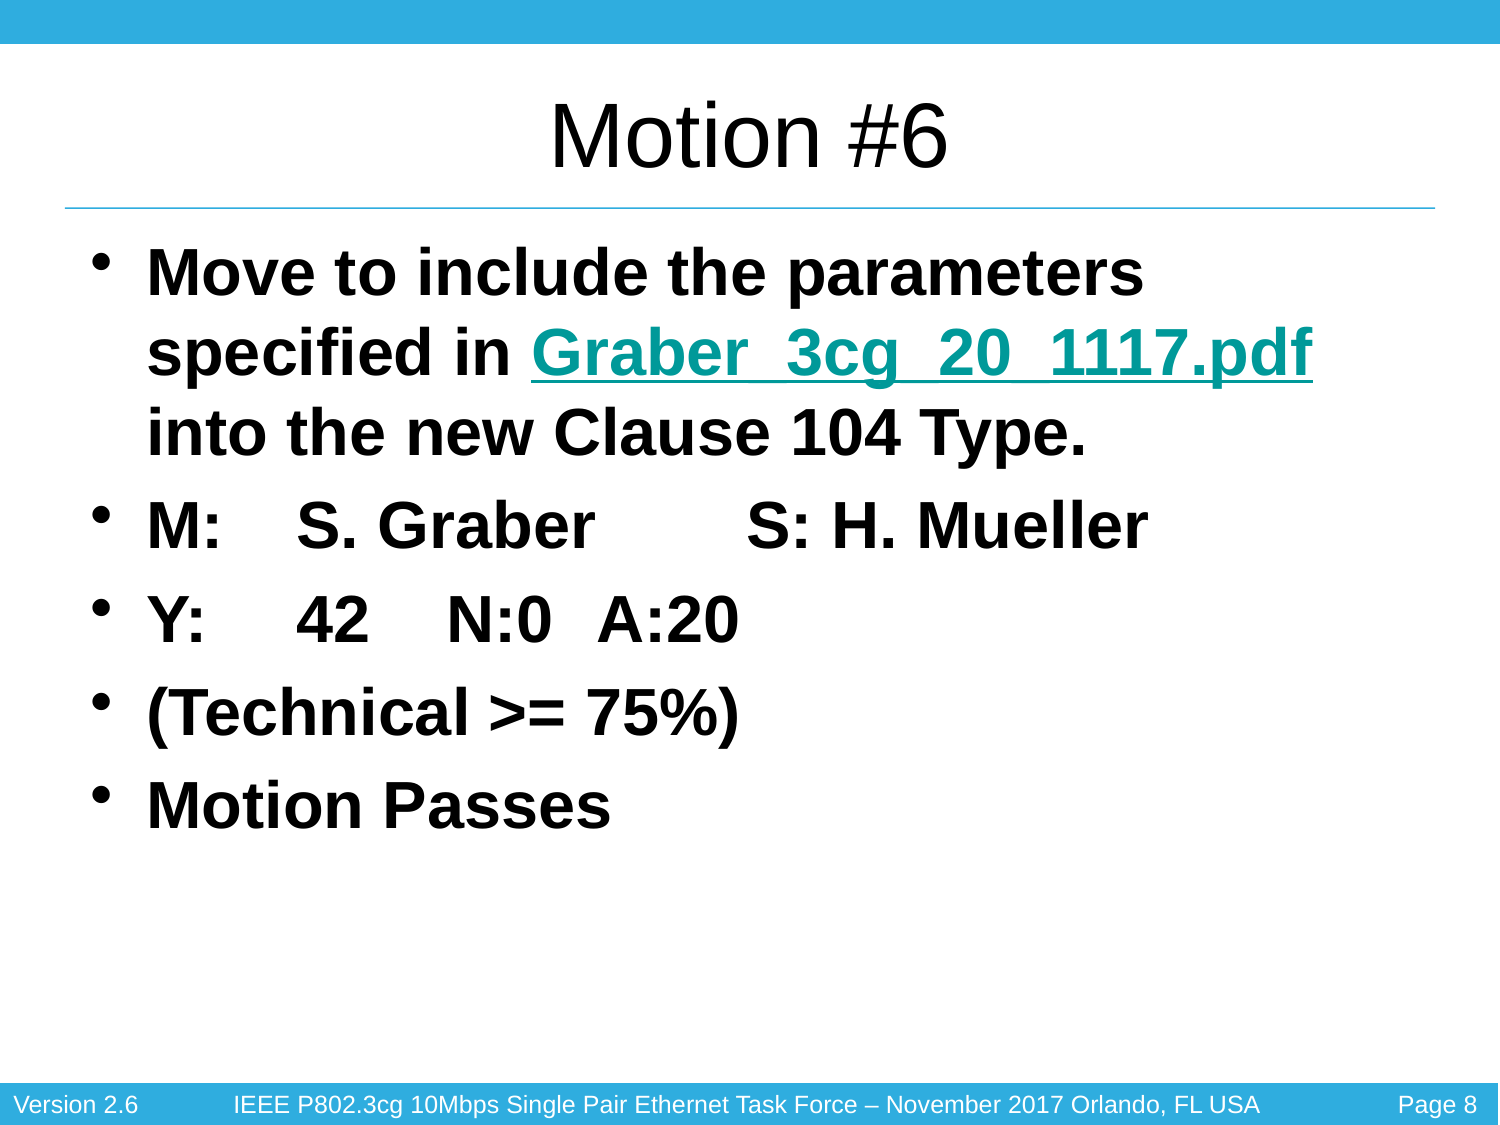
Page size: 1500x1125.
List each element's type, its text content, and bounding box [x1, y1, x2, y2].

list Move to include the parameters specified in Graber_3cg_20_1117.pdf into the new Clause 104 Type. M: S. Graber S: H. Mueller Y: 42 N:0 A:20 (Technical >= 75%) Motion Passes [74, 221, 1426, 965]
title Motion #6 [74, 66, 1426, 197]
